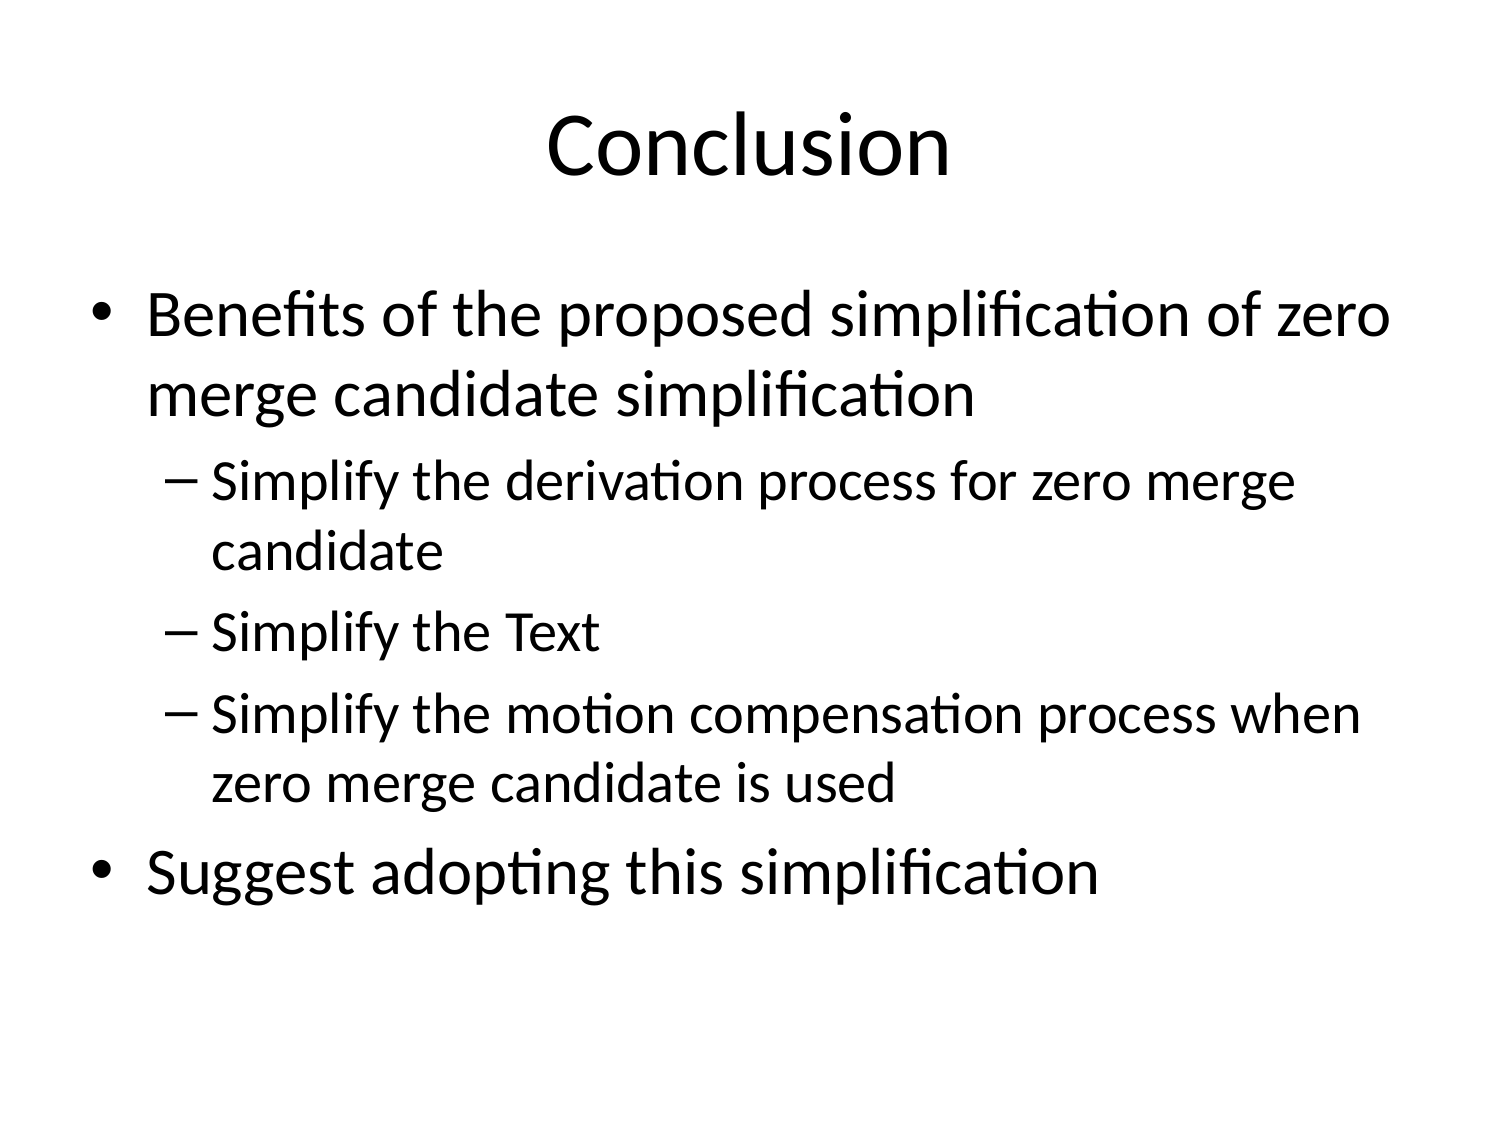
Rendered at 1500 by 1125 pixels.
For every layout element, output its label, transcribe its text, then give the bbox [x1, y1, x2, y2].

list Benefits of the proposed simplification of zero merge candidate simplification Simplify the derivation process for zero merge candidate Simplify the Text Simplify the motion compensation process when zero merge candidate is used Suggest adopting this simplification [75, 262, 1425, 1005]
title Conclusion [75, 45, 1425, 233]
